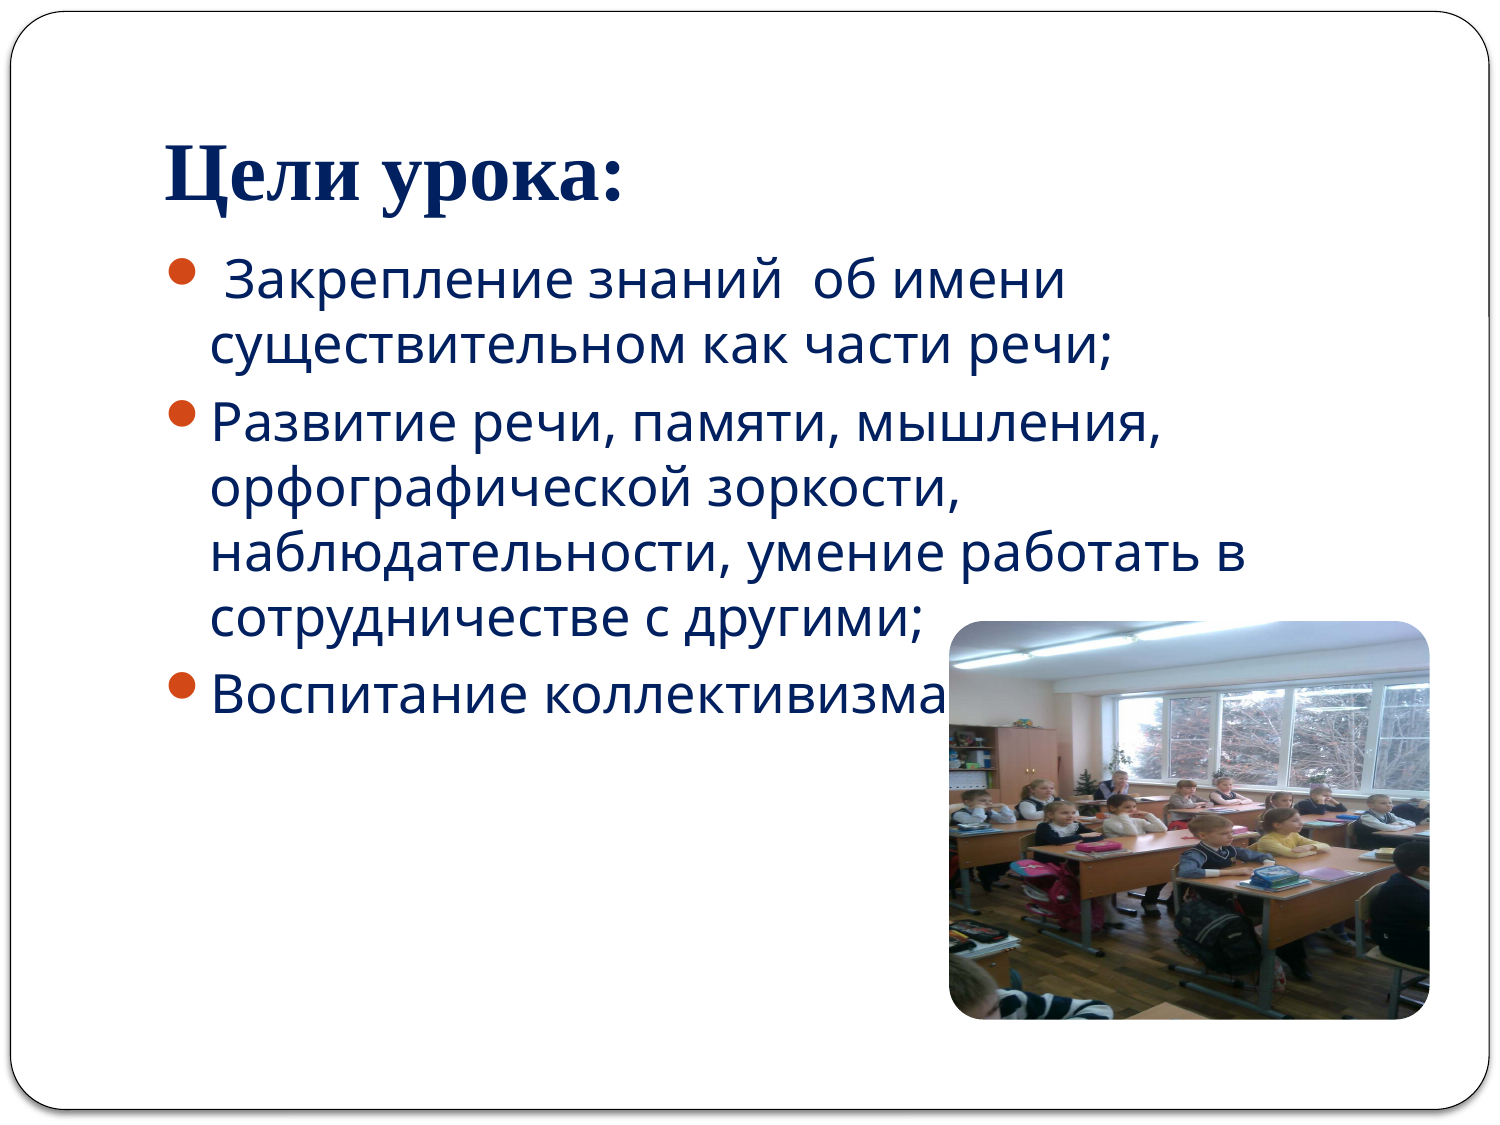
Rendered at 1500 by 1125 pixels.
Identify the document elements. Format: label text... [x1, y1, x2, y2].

title Цели урока: [150, 45, 1425, 233]
picture [948, 620, 1430, 1020]
list Закрепление знаний об имени существительном как части речи; Развитие речи, памяти, мышления, орфографической зоркости, наблюдательности, умение работать в сотрудничестве с другими; Воспитание коллективизма. [150, 237, 1425, 988]
